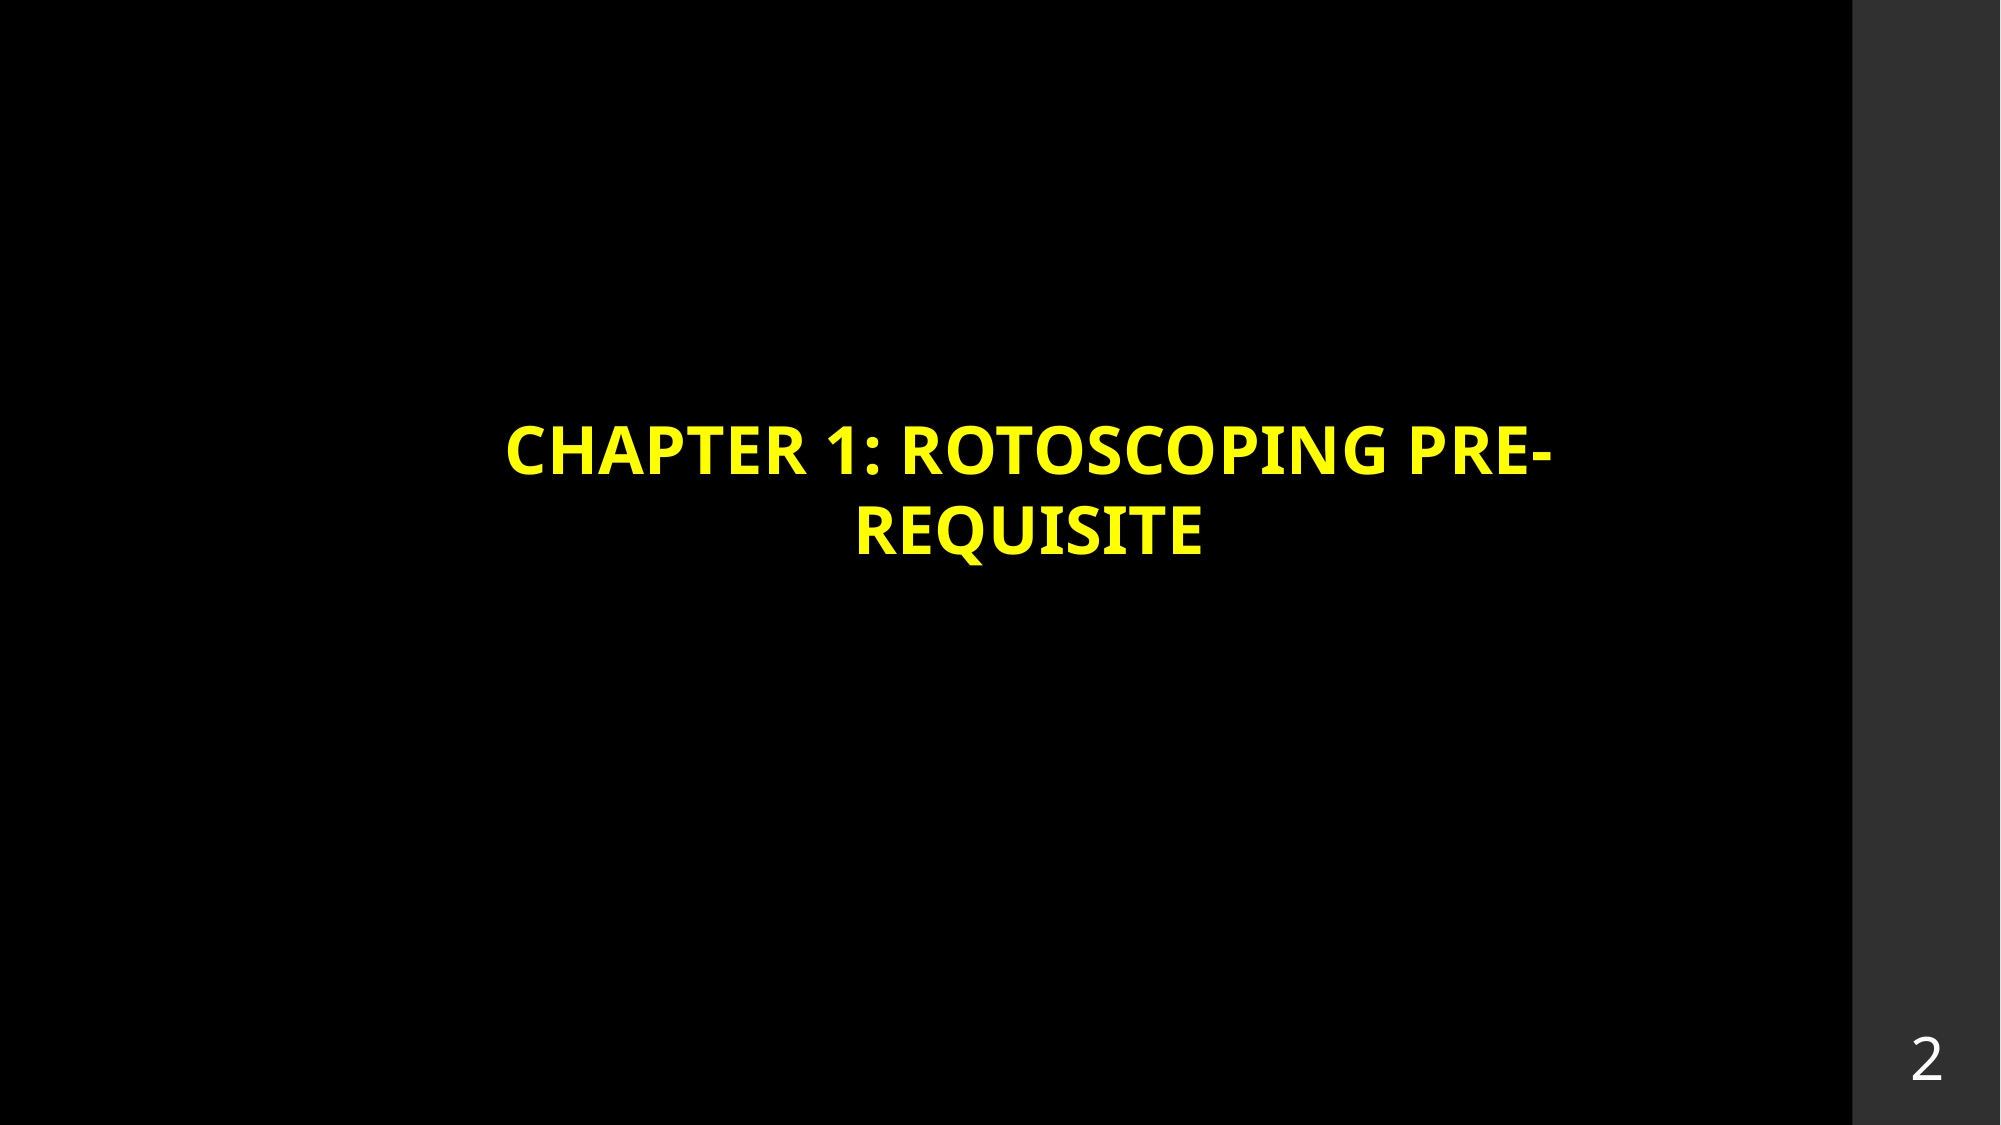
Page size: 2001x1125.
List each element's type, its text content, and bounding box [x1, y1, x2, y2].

slide_number 2 [1852, 1012, 2000, 1110]
list CHAPTER 1: ROTOSCOPING PRE-REQUISITE [341, 400, 1718, 642]
